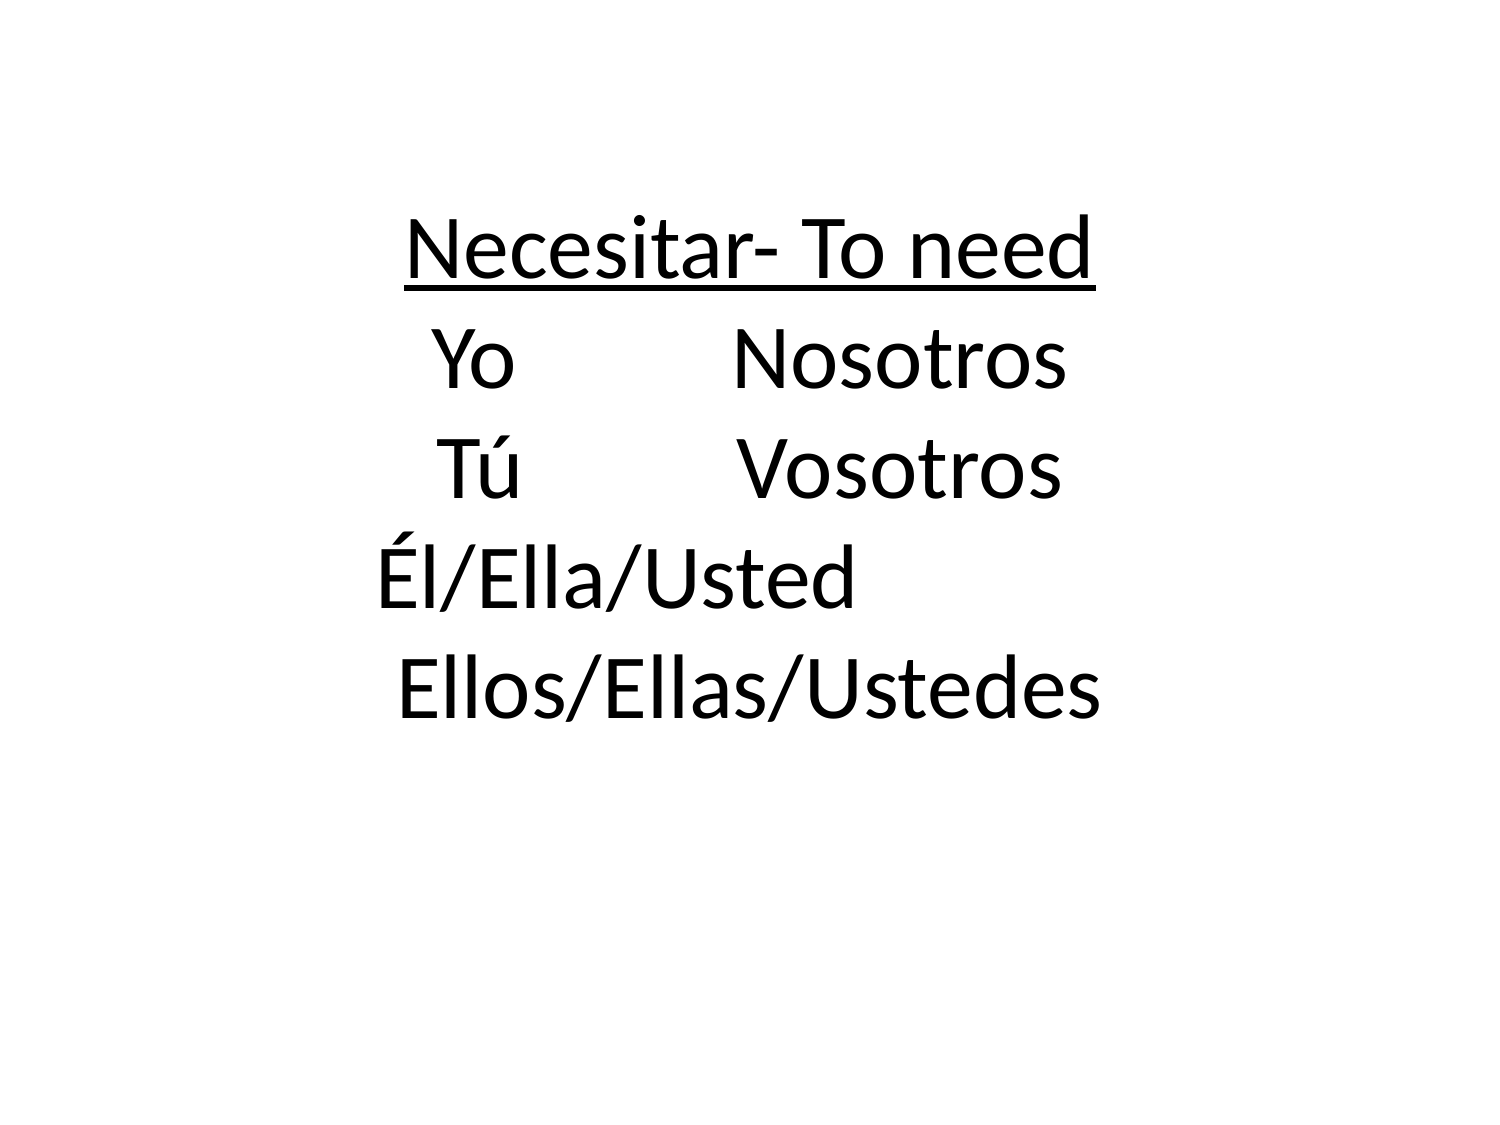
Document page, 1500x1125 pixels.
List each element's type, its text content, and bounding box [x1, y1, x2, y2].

title Necesitar- To need Yo Nosotros Tú Vosotros Él/Ella/Usted Ellos/Ellas/Ustedes [75, 45, 1425, 880]
